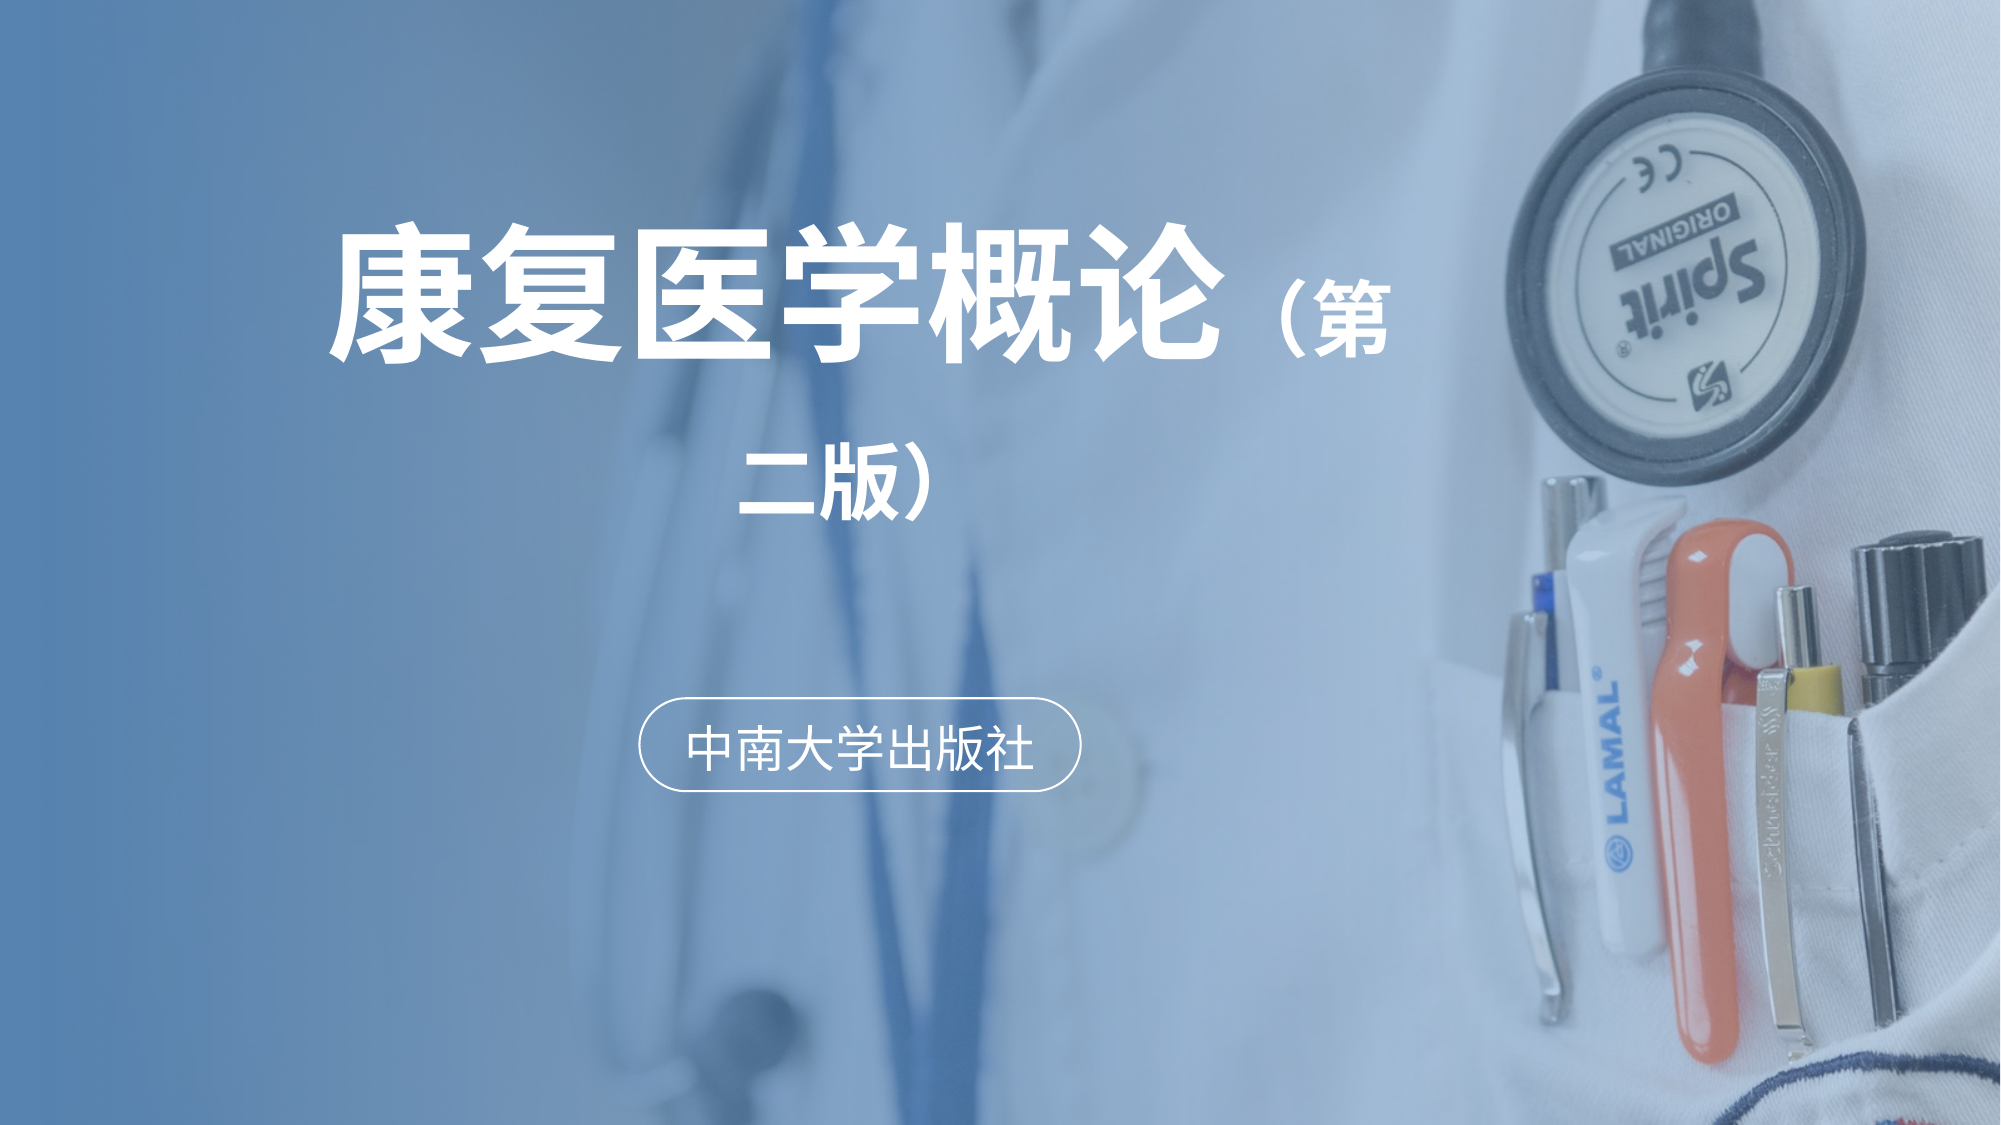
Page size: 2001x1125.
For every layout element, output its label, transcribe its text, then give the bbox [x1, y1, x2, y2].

picture [0, 0, 2001, 1125]
text_box 康复医学概论（第二版） [309, 103, 1411, 573]
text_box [639, 698, 1081, 792]
